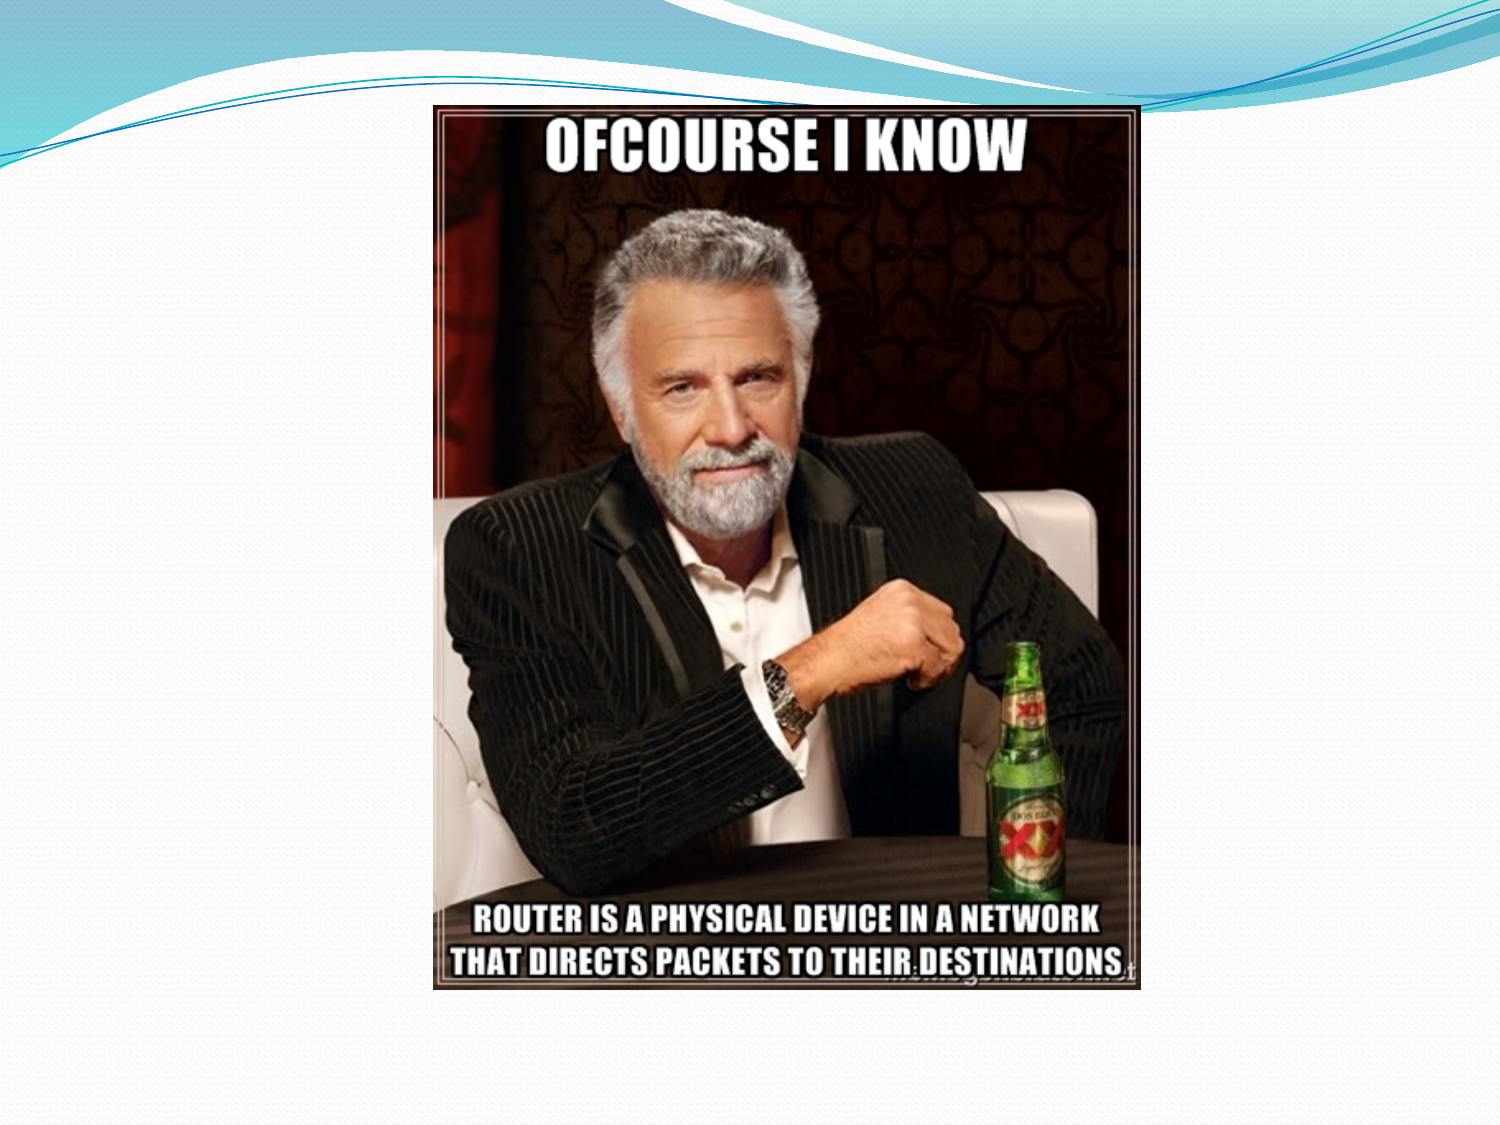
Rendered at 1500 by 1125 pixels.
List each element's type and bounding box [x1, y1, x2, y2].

list [433, 105, 1141, 991]
